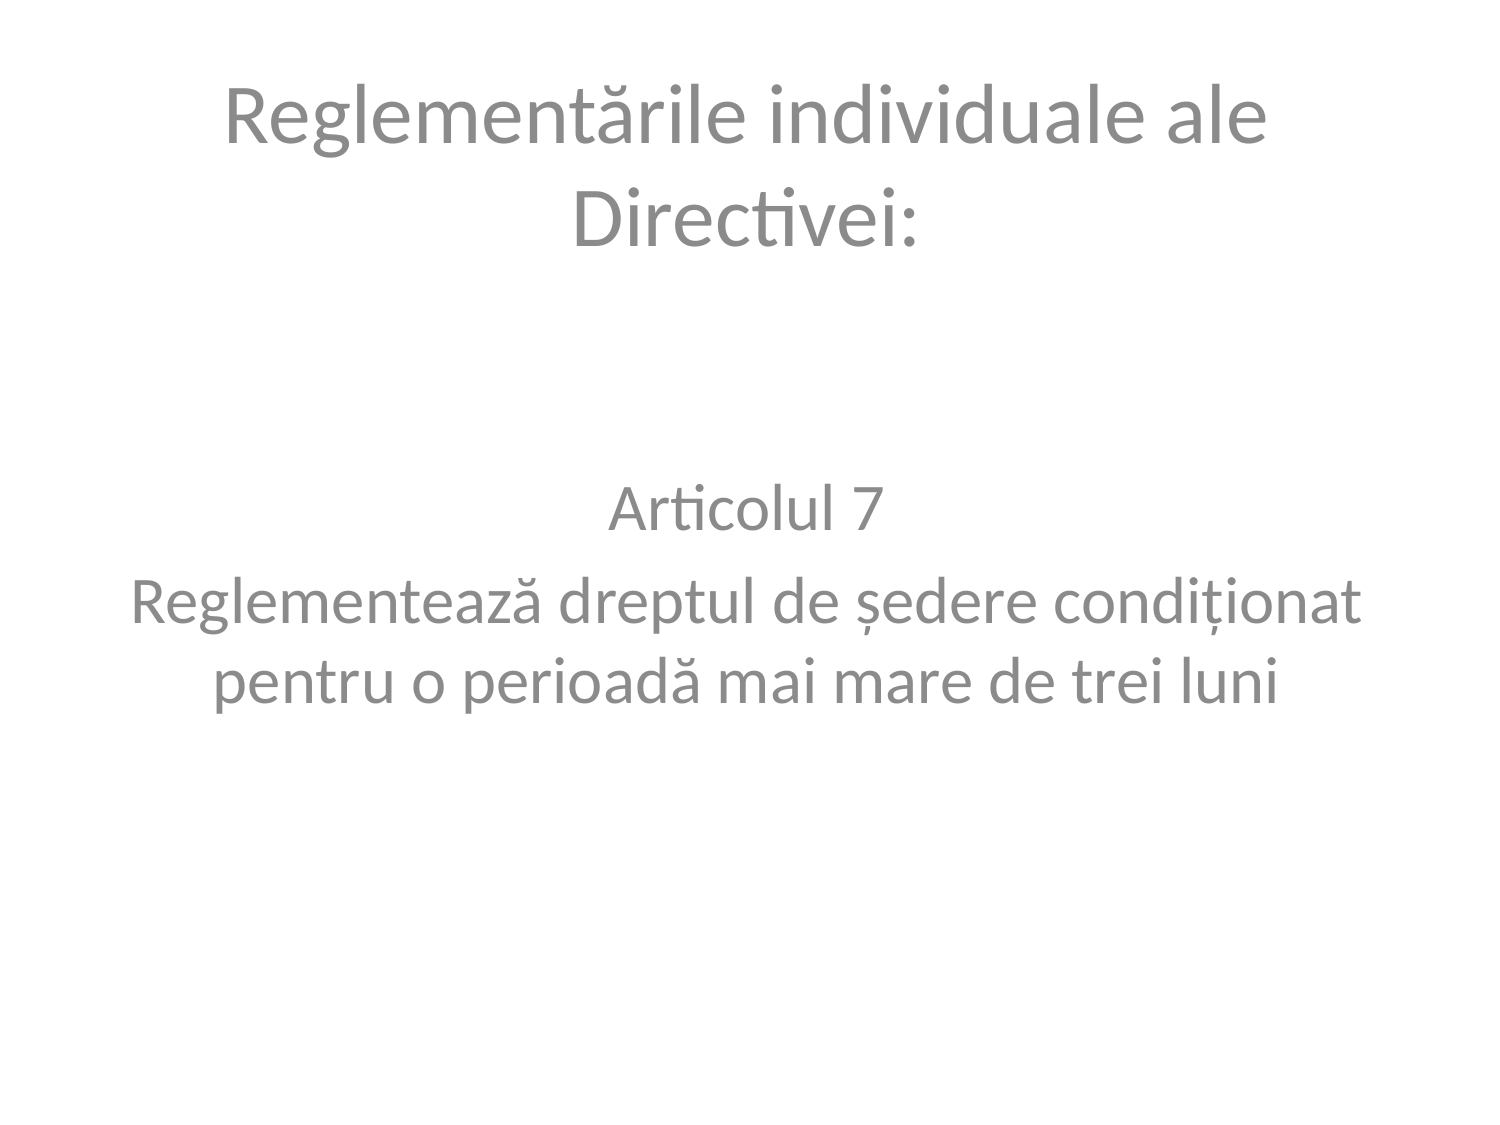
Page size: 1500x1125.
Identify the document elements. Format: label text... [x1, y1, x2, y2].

subtitle Reglementările individuale ale Directivei: Articolul 7 Reglementează dreptul de ședere condiționat pentru o perioadă mai mare de trei luni [48, 50, 1446, 1063]
